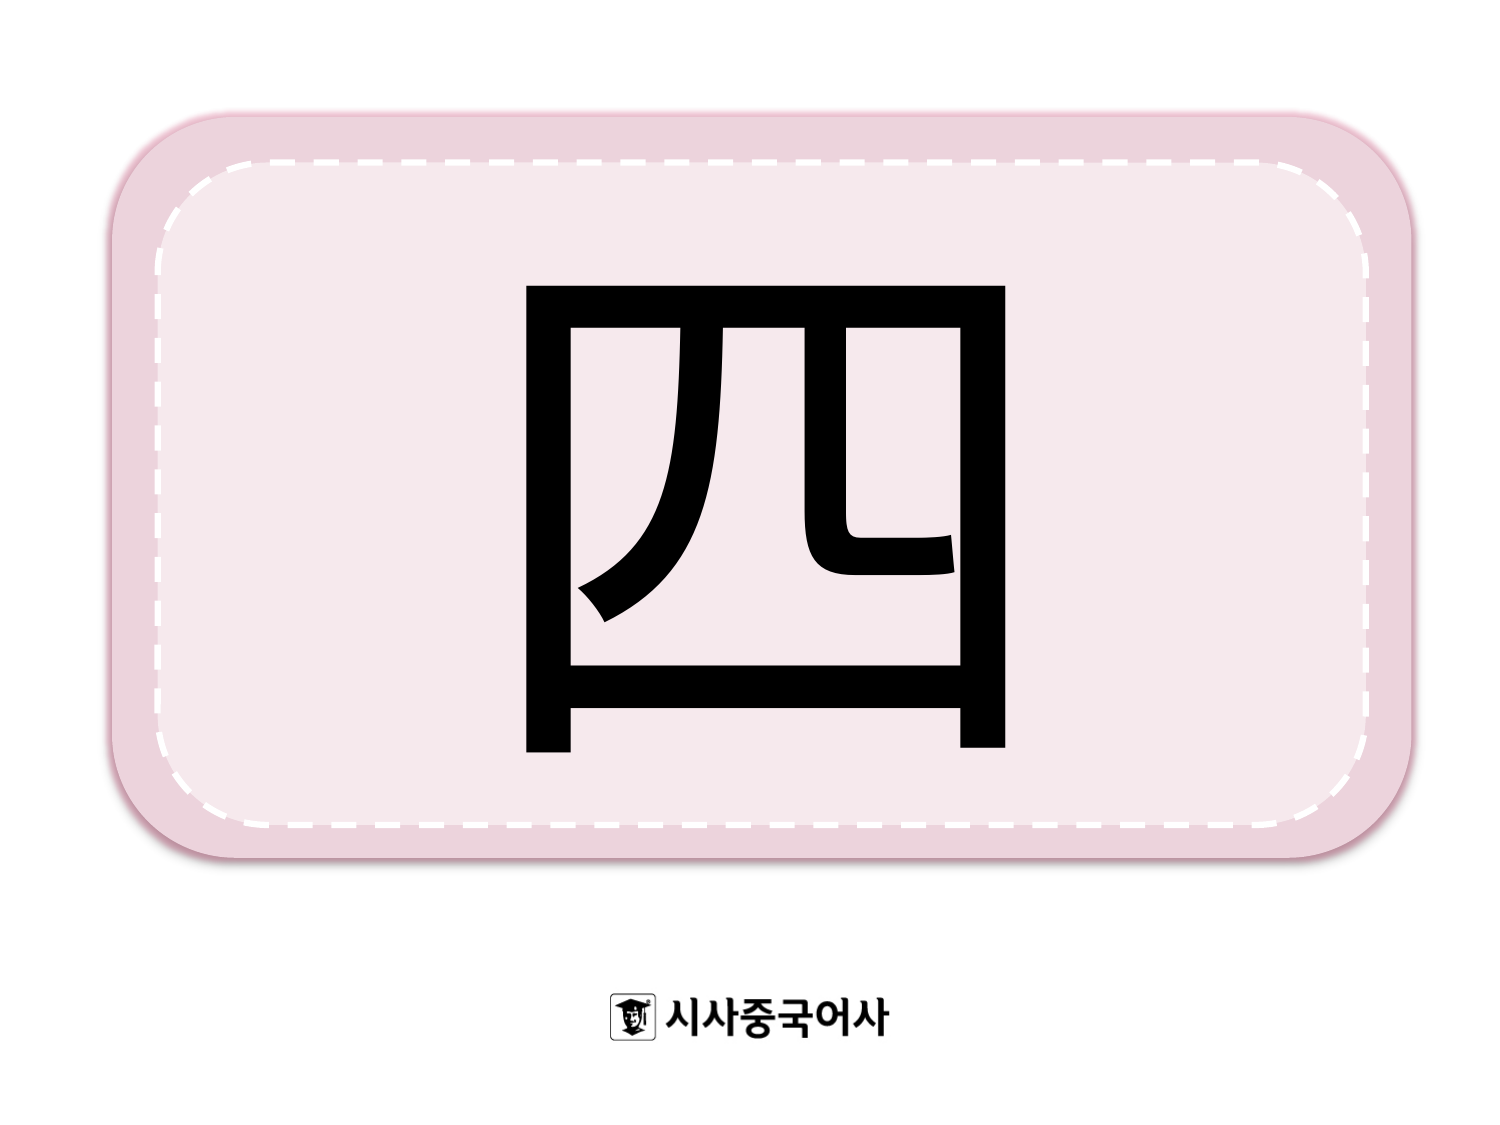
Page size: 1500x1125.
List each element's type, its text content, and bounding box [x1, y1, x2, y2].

text_box 四 [162, 160, 1371, 824]
picture [602, 987, 898, 1047]
